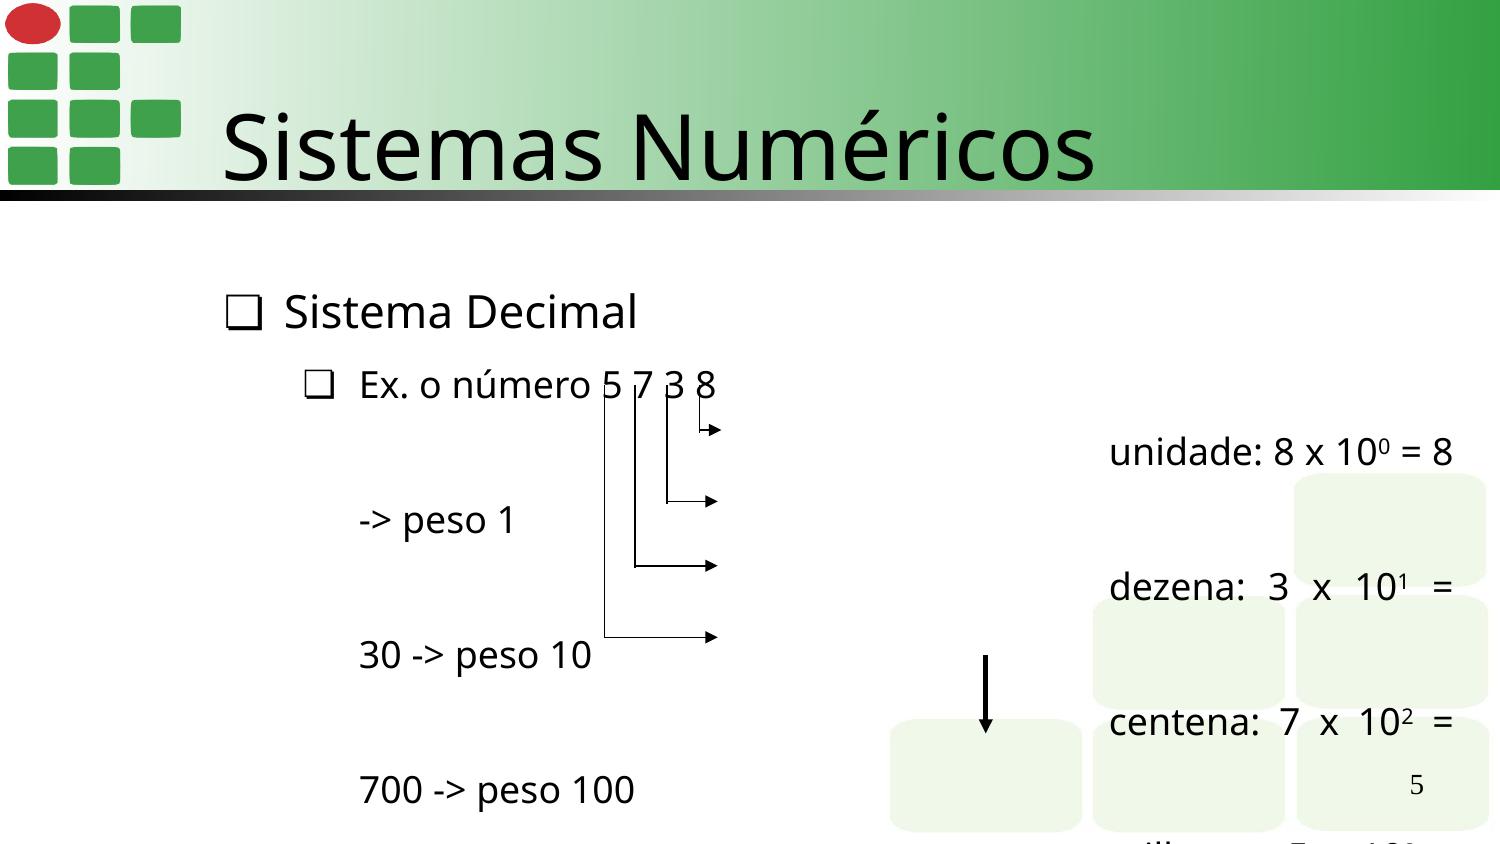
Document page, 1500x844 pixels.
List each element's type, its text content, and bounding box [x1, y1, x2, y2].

picture [5, 3, 181, 185]
text_box Sistema Decimal Ex. o número 5 7 3 8 unidade: 8 x 100 = 8 -> peso 1 dezena: 3 x 101 = 30 -> peso 10 centena: 7 x 102 = 700 -> peso 100 milhares: 5 x 103 = 5.000 -> peso 1.000 Potência de base 10 [193, 248, 1469, 809]
text_box Sistemas Numéricos [206, 26, 1468, 207]
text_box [604, 385, 722, 638]
slide_number ‹#› [1075, 768, 1425, 827]
picture [803, 441, 1495, 835]
